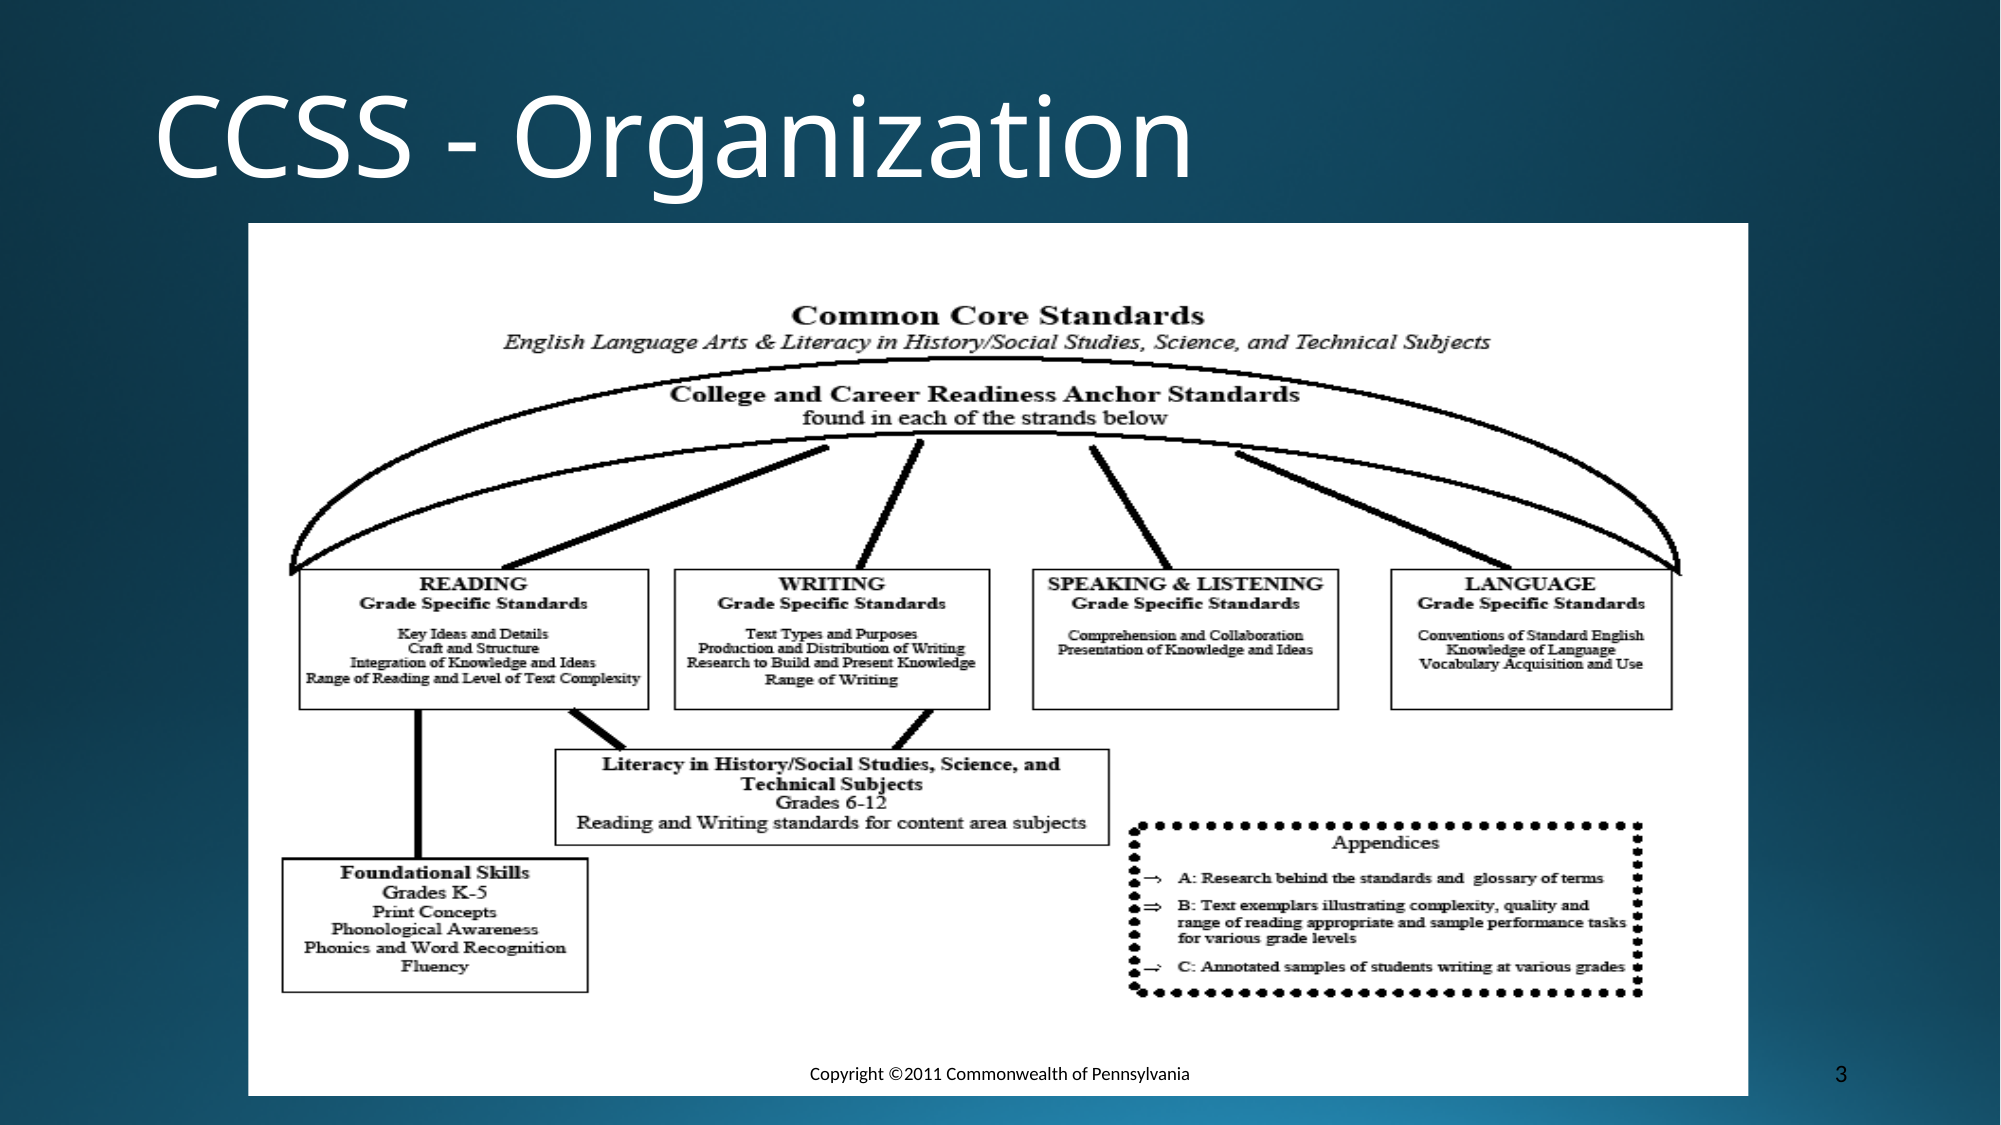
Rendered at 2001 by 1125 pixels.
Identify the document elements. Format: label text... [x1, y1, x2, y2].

footer Copyright ©2011 Commonwealth of Pennsylvania [662, 1096, 1338, 1103]
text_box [248, 223, 1749, 1096]
picture [0, 0, 2001, 1125]
title CCSS - Organization [137, 32, 1863, 250]
slide_number 3 [1412, 1042, 1863, 1103]
